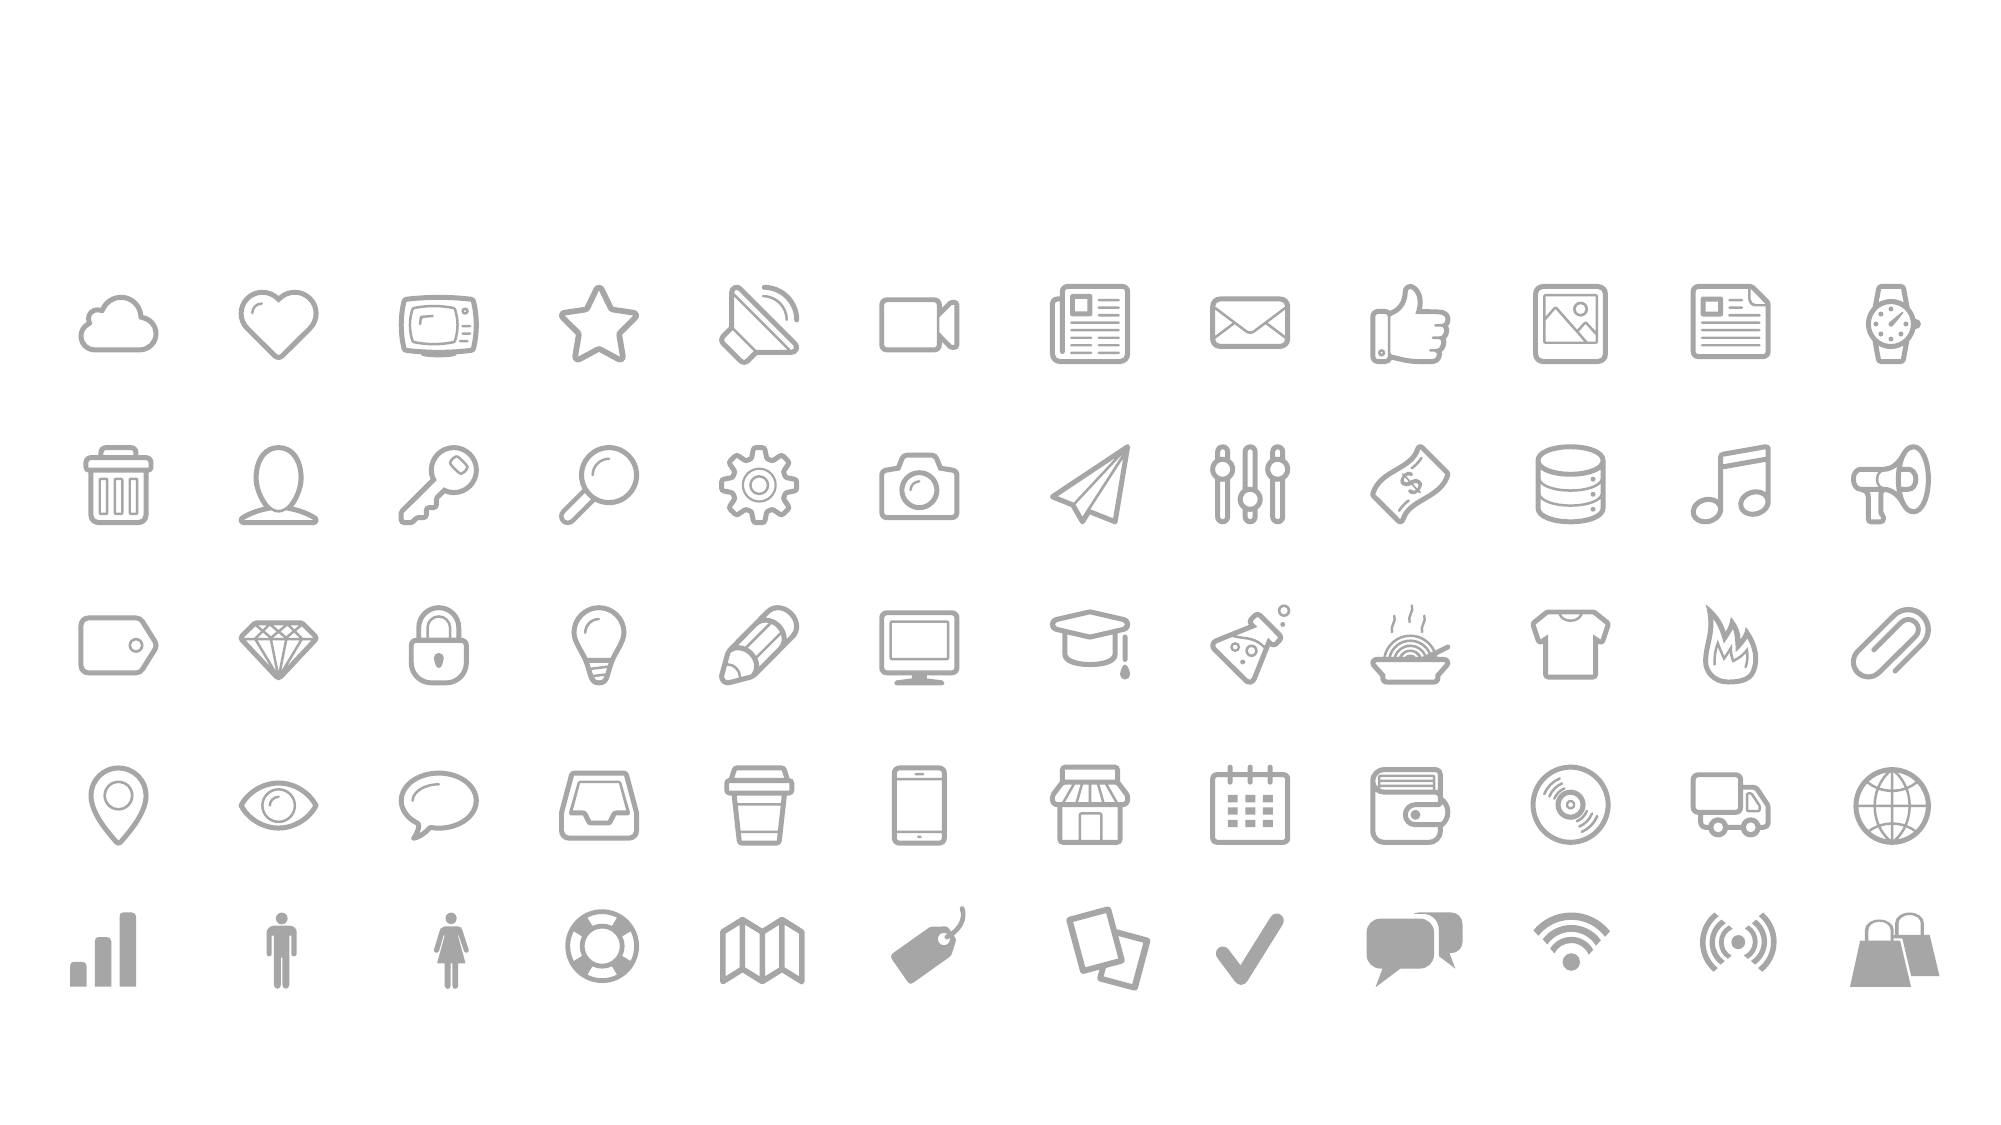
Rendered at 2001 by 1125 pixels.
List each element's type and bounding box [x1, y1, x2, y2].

text_box [1580, 814, 1599, 834]
text_box [458, 339, 469, 343]
text_box [1210, 444, 1236, 525]
text_box [1390, 614, 1396, 634]
text_box [433, 912, 469, 989]
text_box [78, 615, 159, 676]
text_box [1420, 614, 1426, 634]
text_box [251, 302, 263, 315]
text_box [1543, 293, 1599, 344]
text_box [1713, 639, 1749, 669]
text_box [1555, 789, 1586, 820]
text_box [1366, 912, 1463, 989]
text_box [1262, 807, 1273, 815]
text_box [1408, 604, 1414, 624]
text_box [724, 765, 795, 846]
text_box [1410, 457, 1423, 470]
text_box [119, 912, 137, 987]
text_box [1690, 444, 1771, 525]
text_box [1070, 328, 1120, 332]
text_box [1728, 298, 1744, 302]
text_box [565, 909, 640, 984]
text_box [461, 324, 472, 328]
text_box [94, 937, 112, 987]
text_box [1049, 609, 1131, 668]
text_box [433, 652, 444, 668]
text_box [70, 961, 87, 987]
text_box [1850, 606, 1931, 680]
text_box [1370, 634, 1451, 685]
text_box [1245, 644, 1258, 658]
text_box [1210, 764, 1291, 845]
text_box [1573, 301, 1589, 317]
text_box [1849, 912, 1940, 987]
text_box [1690, 283, 1771, 360]
text_box [1049, 283, 1131, 365]
text_box [1745, 792, 1761, 813]
text_box [1097, 351, 1120, 355]
text_box [98, 477, 109, 516]
text_box [1122, 634, 1128, 662]
text_box [411, 783, 441, 802]
text_box [1533, 912, 1611, 971]
text_box [408, 605, 469, 686]
text_box [749, 475, 770, 496]
text_box [1215, 913, 1284, 985]
text_box [583, 617, 601, 635]
text_box [1227, 819, 1238, 828]
text_box [268, 795, 280, 807]
text_box [719, 445, 800, 526]
text_box [266, 912, 297, 989]
text_box [761, 294, 788, 322]
text_box [1070, 293, 1093, 317]
text_box [1865, 283, 1921, 365]
text_box [889, 620, 950, 661]
text_box [1530, 764, 1611, 845]
text_box [1398, 499, 1410, 512]
text_box [238, 289, 319, 360]
text_box [571, 605, 627, 686]
text_box [1227, 807, 1238, 815]
text_box [1370, 283, 1451, 365]
text_box [1120, 664, 1131, 680]
text_box [559, 770, 640, 841]
text_box [1097, 313, 1120, 317]
text_box [899, 470, 940, 511]
text_box [461, 307, 469, 315]
text_box [1262, 794, 1273, 803]
text_box [761, 284, 800, 323]
text_box [914, 772, 925, 776]
text_box [909, 480, 921, 492]
text_box [261, 788, 297, 824]
text_box [1700, 296, 1724, 317]
text_box [1530, 609, 1611, 680]
text_box [113, 477, 124, 516]
text_box [1230, 642, 1241, 653]
text_box [1227, 794, 1238, 803]
text_box [1377, 349, 1386, 357]
text_box [591, 457, 611, 477]
text_box [1210, 296, 1291, 349]
text_box [1575, 809, 1588, 823]
text_box [418, 314, 434, 326]
text_box [128, 477, 139, 516]
text_box [1548, 782, 1564, 798]
text_box [1277, 604, 1291, 617]
text_box [1049, 444, 1131, 525]
text_box [448, 455, 469, 475]
text_box [128, 637, 144, 653]
text_box [238, 620, 319, 681]
text_box [83, 445, 154, 526]
text_box [891, 906, 966, 984]
text_box [1245, 794, 1256, 803]
text_box [879, 452, 960, 521]
text_box [1888, 311, 1904, 327]
text_box [1850, 444, 1931, 525]
text_box [1245, 819, 1256, 828]
text_box [1097, 298, 1120, 302]
text_box [1703, 604, 1759, 685]
text_box [559, 445, 640, 526]
text_box [398, 294, 479, 358]
text_box [238, 780, 319, 831]
text_box [559, 284, 639, 363]
text_box [1237, 444, 1263, 525]
text_box [879, 610, 960, 686]
text_box [1265, 444, 1291, 525]
text_box [88, 765, 149, 846]
text_box [1535, 444, 1606, 525]
text_box [720, 917, 805, 985]
text_box [1690, 772, 1771, 838]
text_box [1210, 611, 1284, 685]
text_box [1533, 283, 1608, 365]
text_box [398, 770, 479, 841]
text_box [1853, 767, 1931, 845]
text_box [1543, 777, 1561, 796]
text_box [719, 284, 800, 365]
text_box [1699, 912, 1777, 972]
text_box [78, 294, 159, 353]
text_box [1245, 807, 1256, 815]
text_box [238, 445, 319, 526]
text_box [1578, 812, 1594, 828]
text_box [1700, 328, 1761, 332]
text_box [1400, 471, 1422, 495]
text_box [1566, 800, 1576, 810]
text_box [1049, 764, 1131, 845]
text_box [103, 780, 134, 811]
text_box [741, 467, 777, 503]
text_box [1728, 313, 1761, 317]
text_box [891, 765, 947, 846]
text_box [1410, 809, 1421, 820]
text_box [1066, 906, 1151, 991]
text_box [1262, 819, 1273, 828]
text_box [398, 445, 479, 526]
text_box [1553, 787, 1566, 800]
text_box [408, 304, 459, 346]
text_box [719, 605, 800, 686]
text_box [1370, 767, 1451, 845]
text_box [879, 297, 960, 353]
text_box [1370, 444, 1451, 525]
text_box [1070, 351, 1093, 355]
text_box [569, 780, 630, 826]
